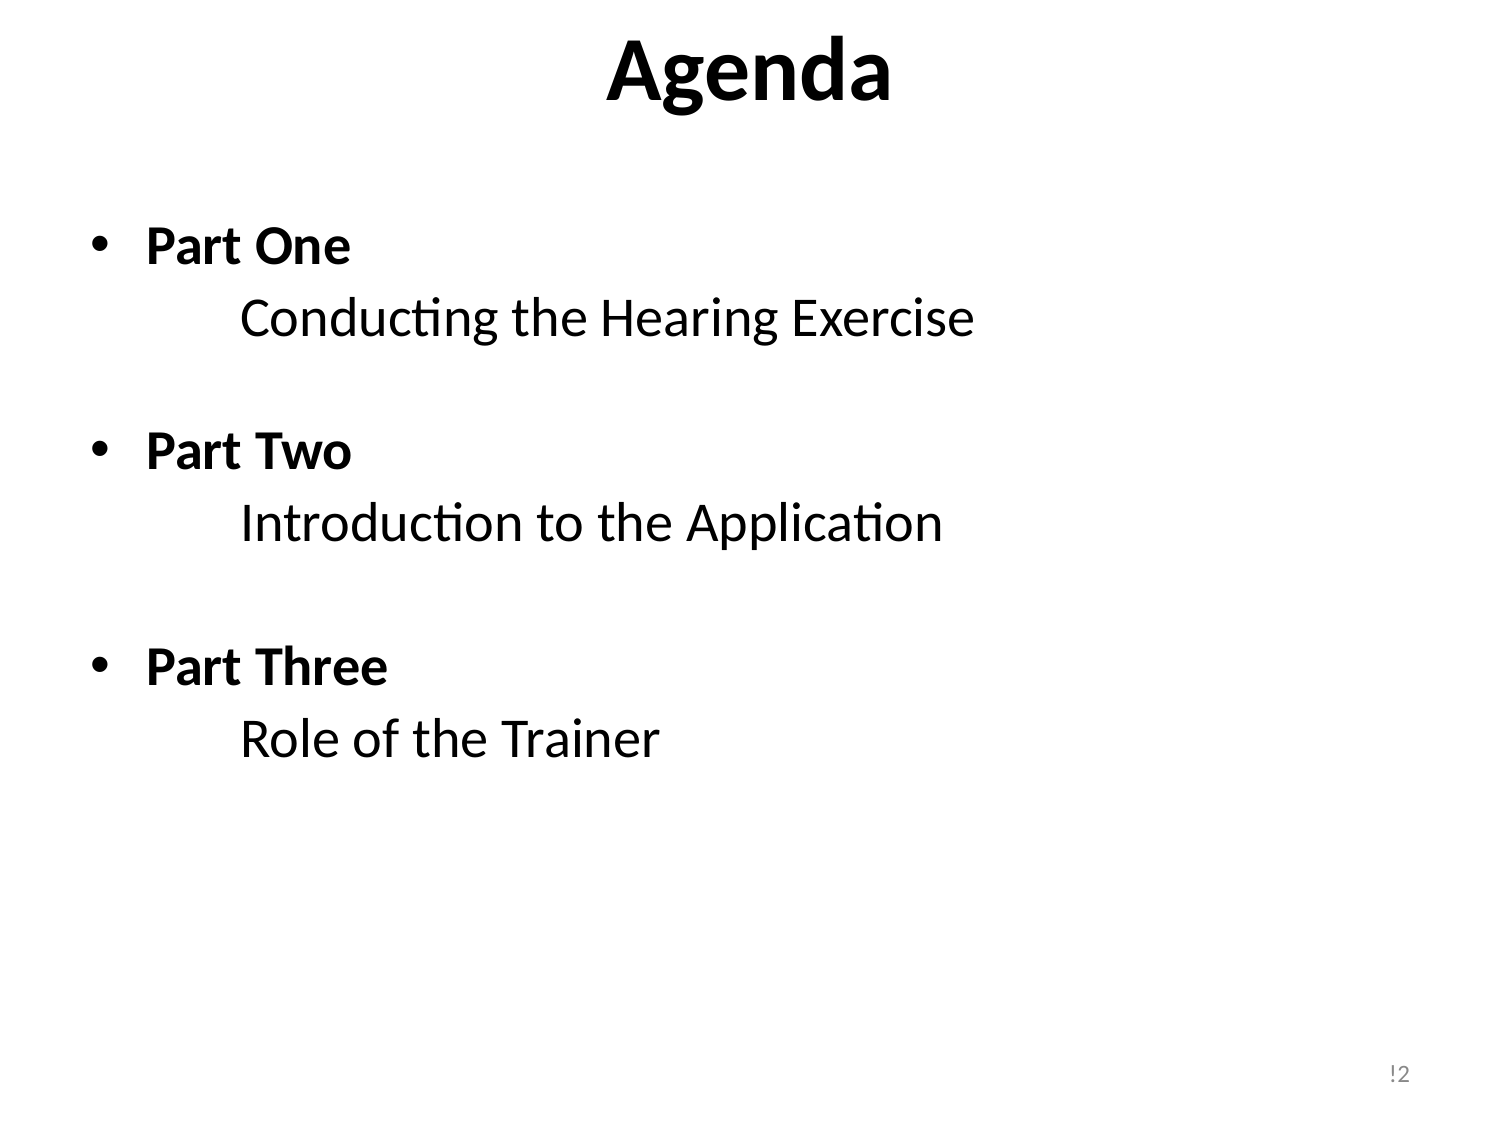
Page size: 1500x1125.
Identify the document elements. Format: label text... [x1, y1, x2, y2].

slide_number !2 [1074, 1042, 1425, 1103]
title Agenda [75, 0, 1425, 128]
list Part One Conducting the Hearing Exercise Part Two Introduction to the Application Part Three Role of the Trainer [75, 208, 1472, 1013]
